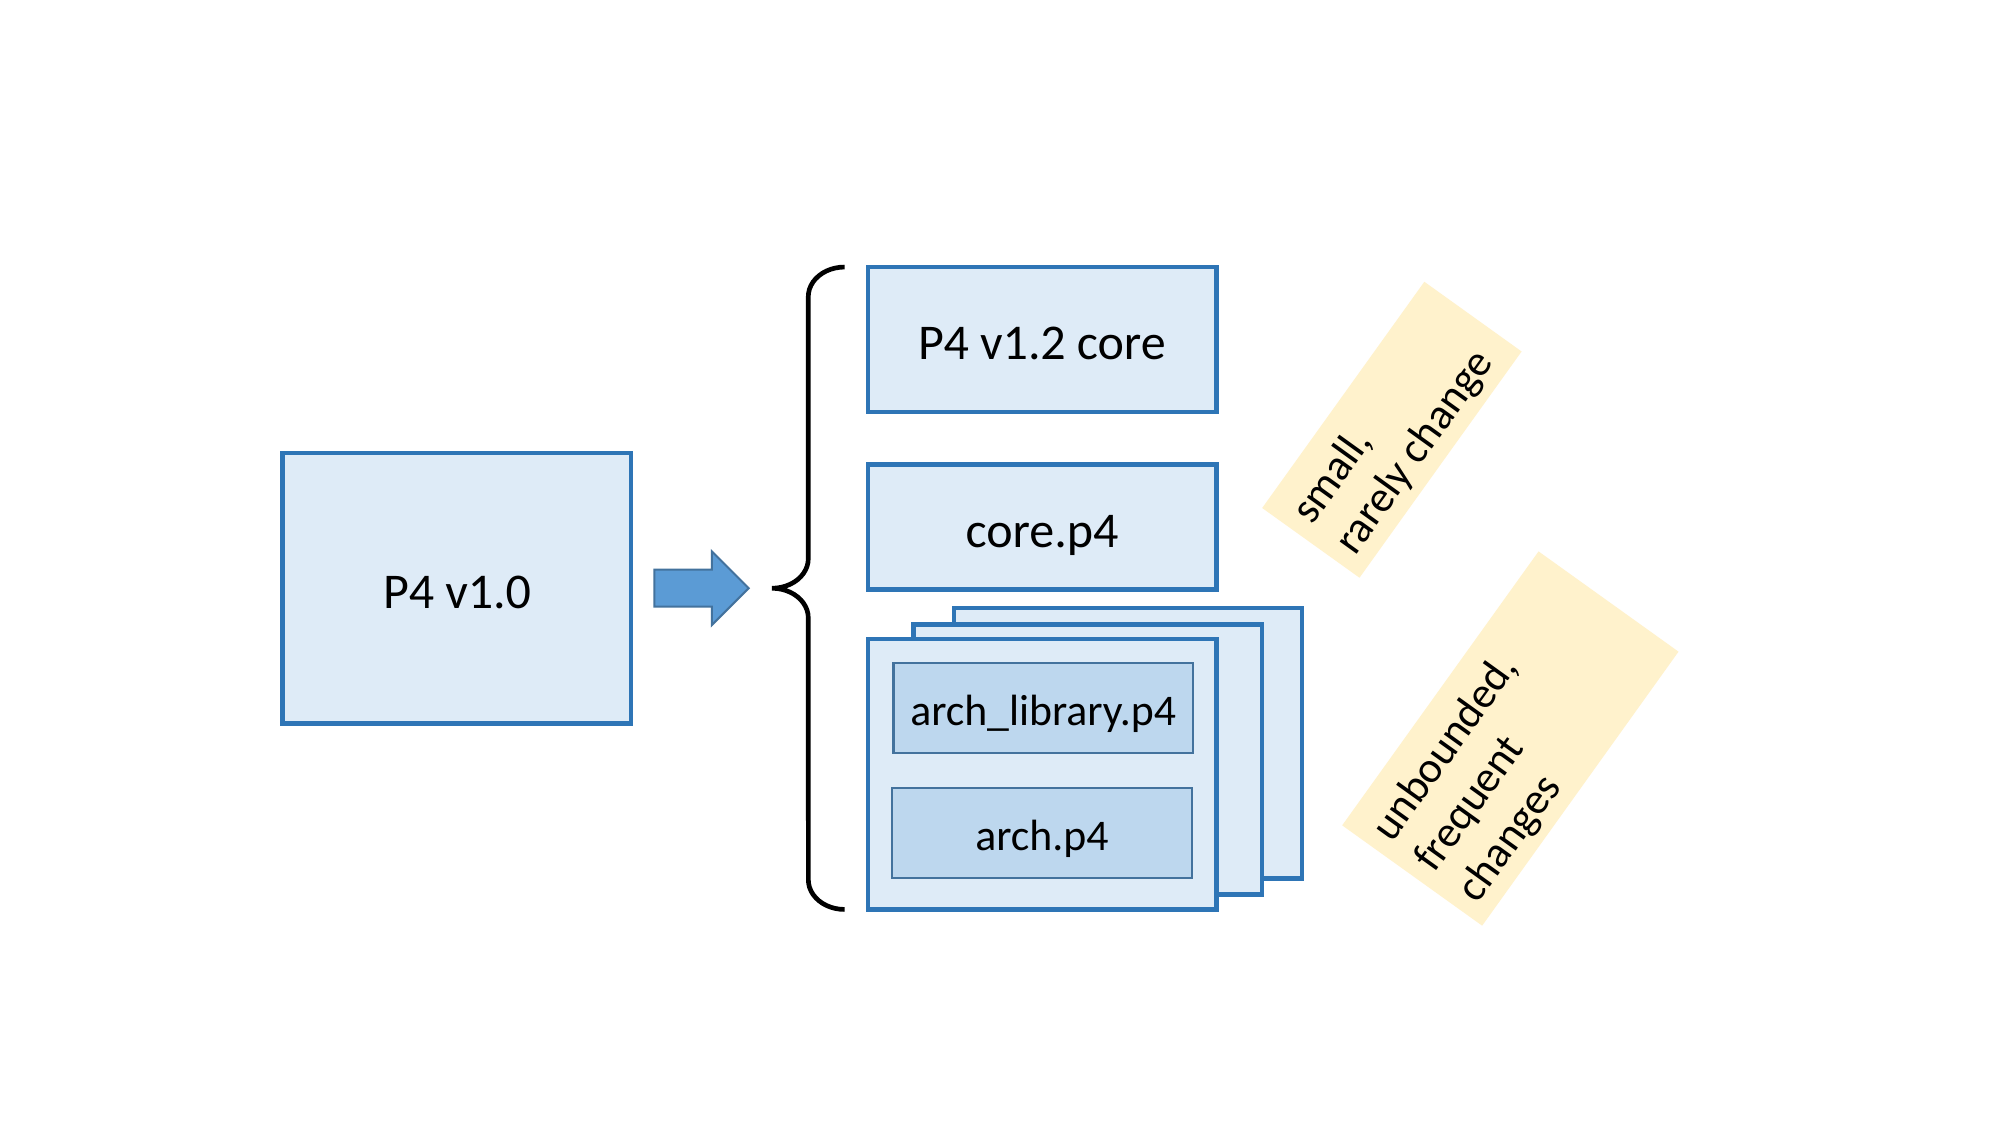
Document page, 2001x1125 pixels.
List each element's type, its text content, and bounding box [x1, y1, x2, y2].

text_box P4 v1.0 [282, 452, 632, 724]
text_box arch_library.p4 [892, 662, 1194, 754]
text_box [867, 638, 1217, 910]
text_box [653, 548, 751, 628]
text_box core.p4 [867, 463, 1217, 591]
text_box small, rarely change [1262, 281, 1522, 578]
text_box [913, 623, 1263, 896]
text_box P4 v1.2 core [867, 266, 1217, 413]
text_box [771, 266, 845, 910]
text_box [953, 607, 1303, 879]
text_box arch.p4 [891, 787, 1193, 879]
text_box unbounded, frequent changes [1342, 551, 1679, 926]
